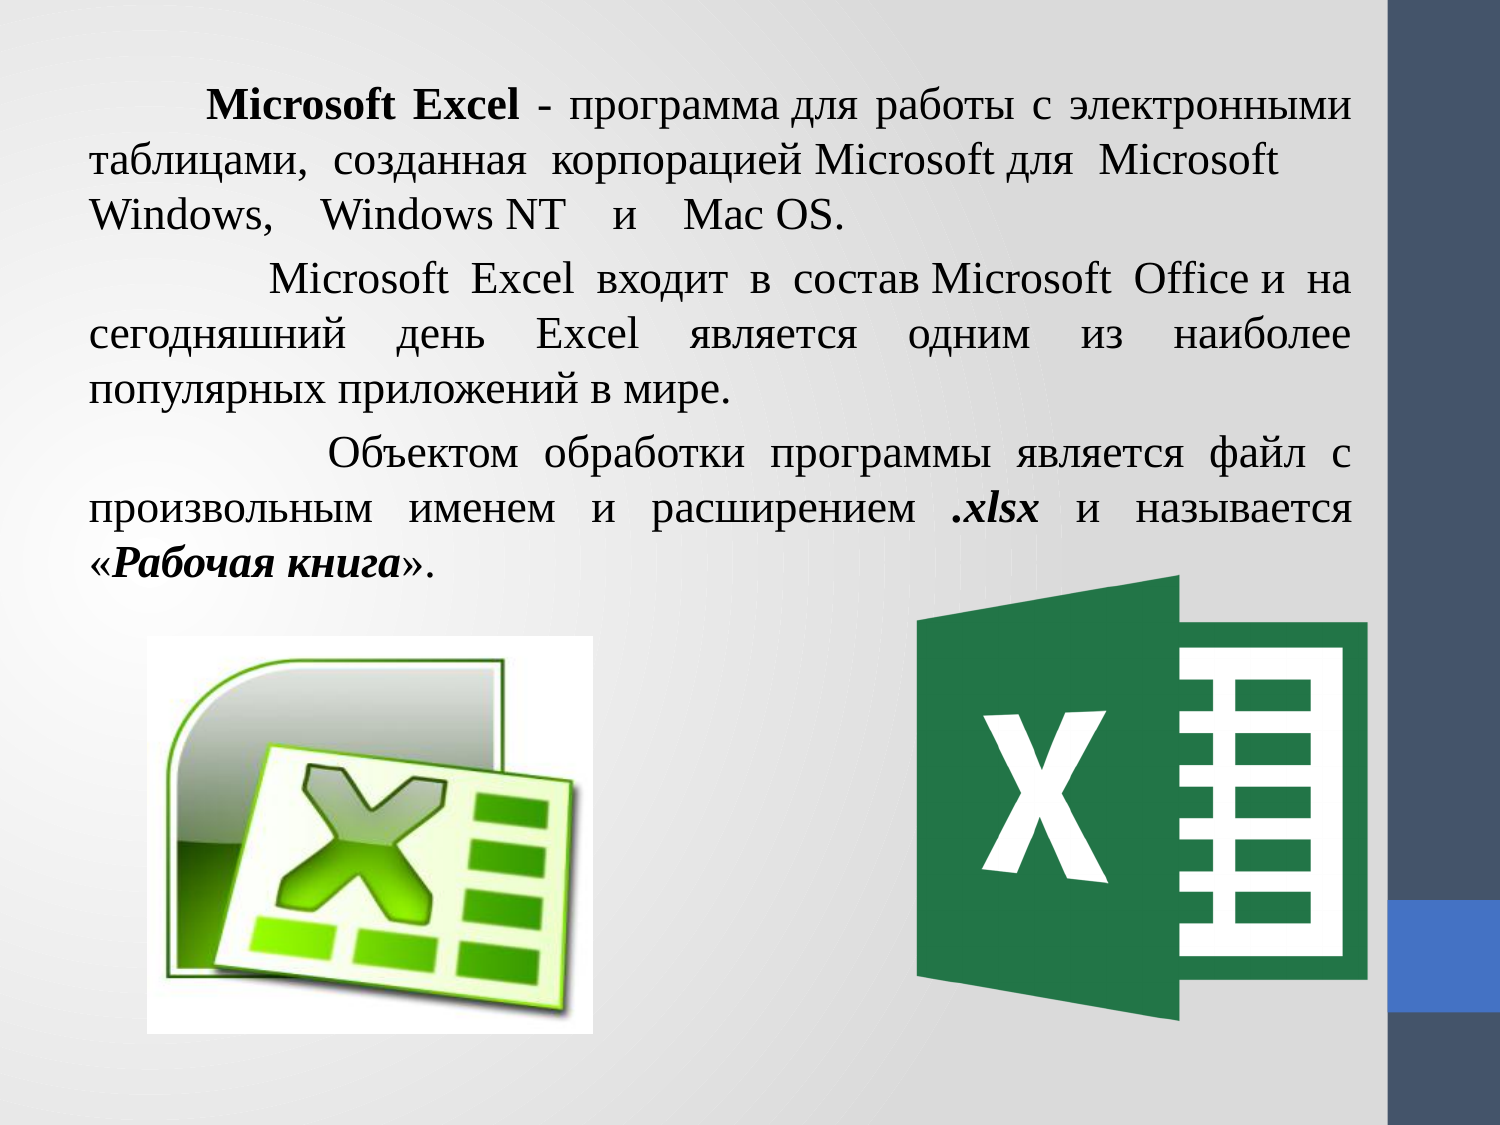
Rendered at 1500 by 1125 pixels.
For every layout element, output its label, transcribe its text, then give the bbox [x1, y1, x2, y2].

picture [889, 550, 1395, 1056]
picture [147, 635, 594, 1034]
list Microsoft Excel - программа для работы с электронными таблицами, созданная корпорацией Microsoft для Microsoft Windows, Windows NT и Mac OS. Microsoft Excel входит в состав Microsoft Office и на сегодняшний день Excel является одним из наиболее популярных приложений в мире. Объектом обработки программы является файл с произвольным именем и расширением .xlsx и называется «Рабочая книга». [17, 66, 1368, 931]
